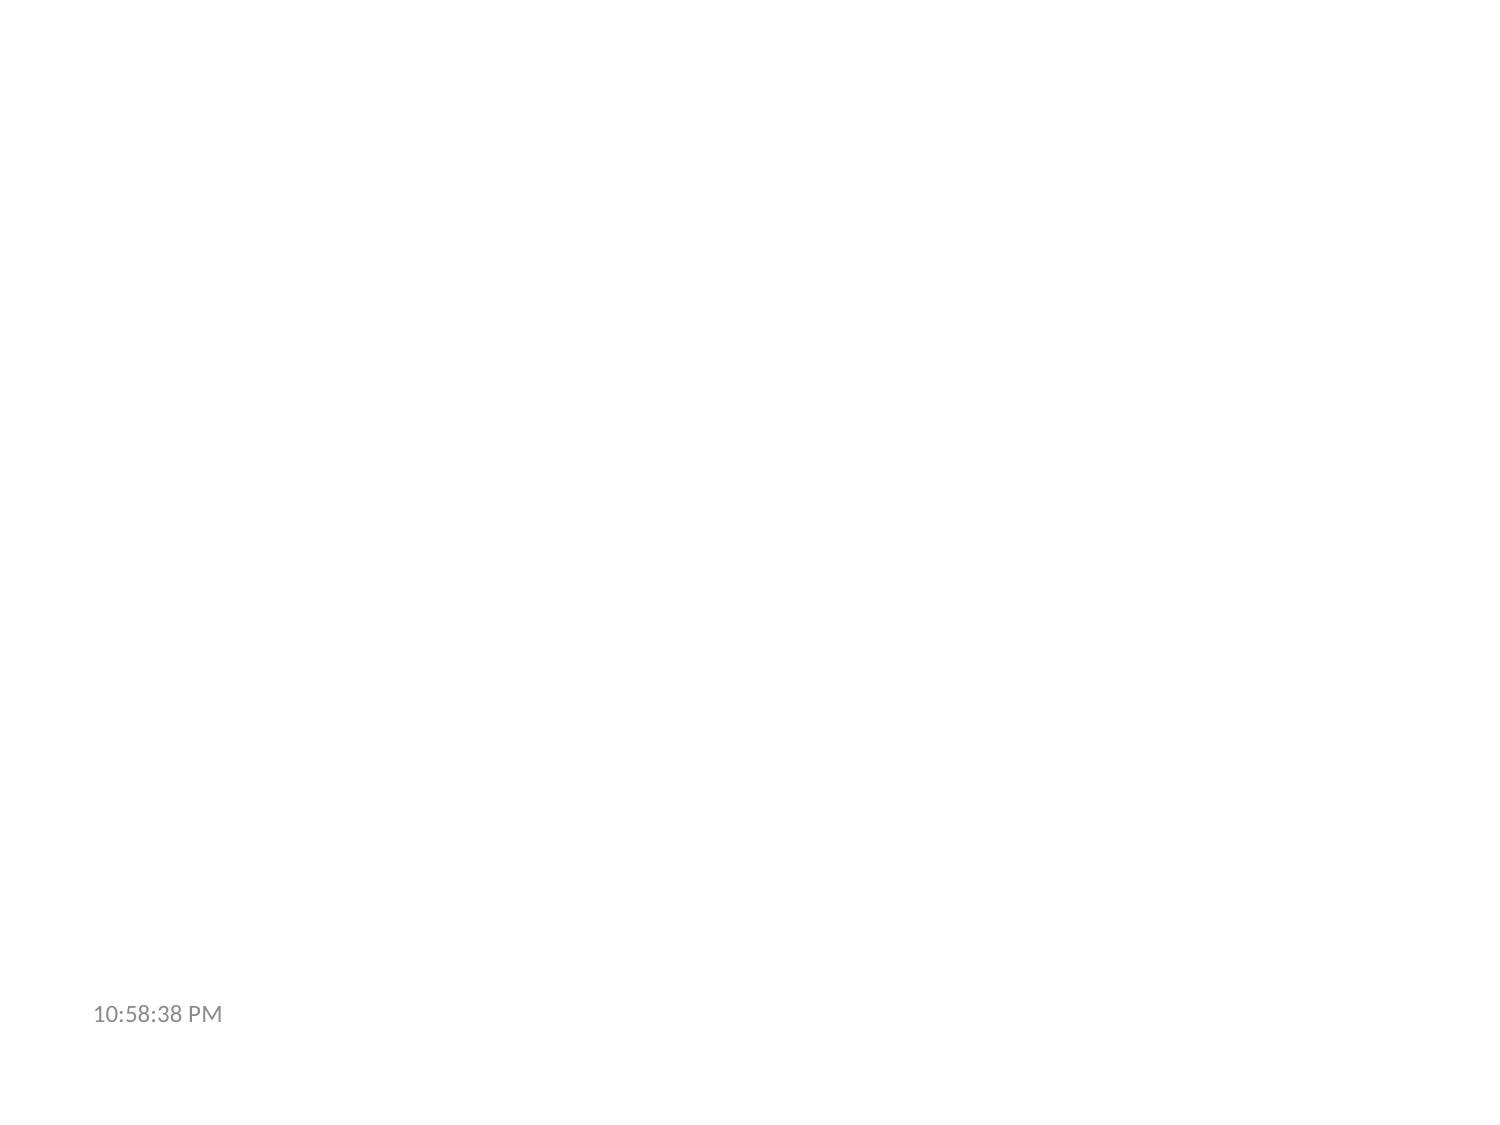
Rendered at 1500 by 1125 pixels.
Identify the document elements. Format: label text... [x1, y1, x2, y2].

text_box 3:35:09 PM [77, 982, 428, 1043]
